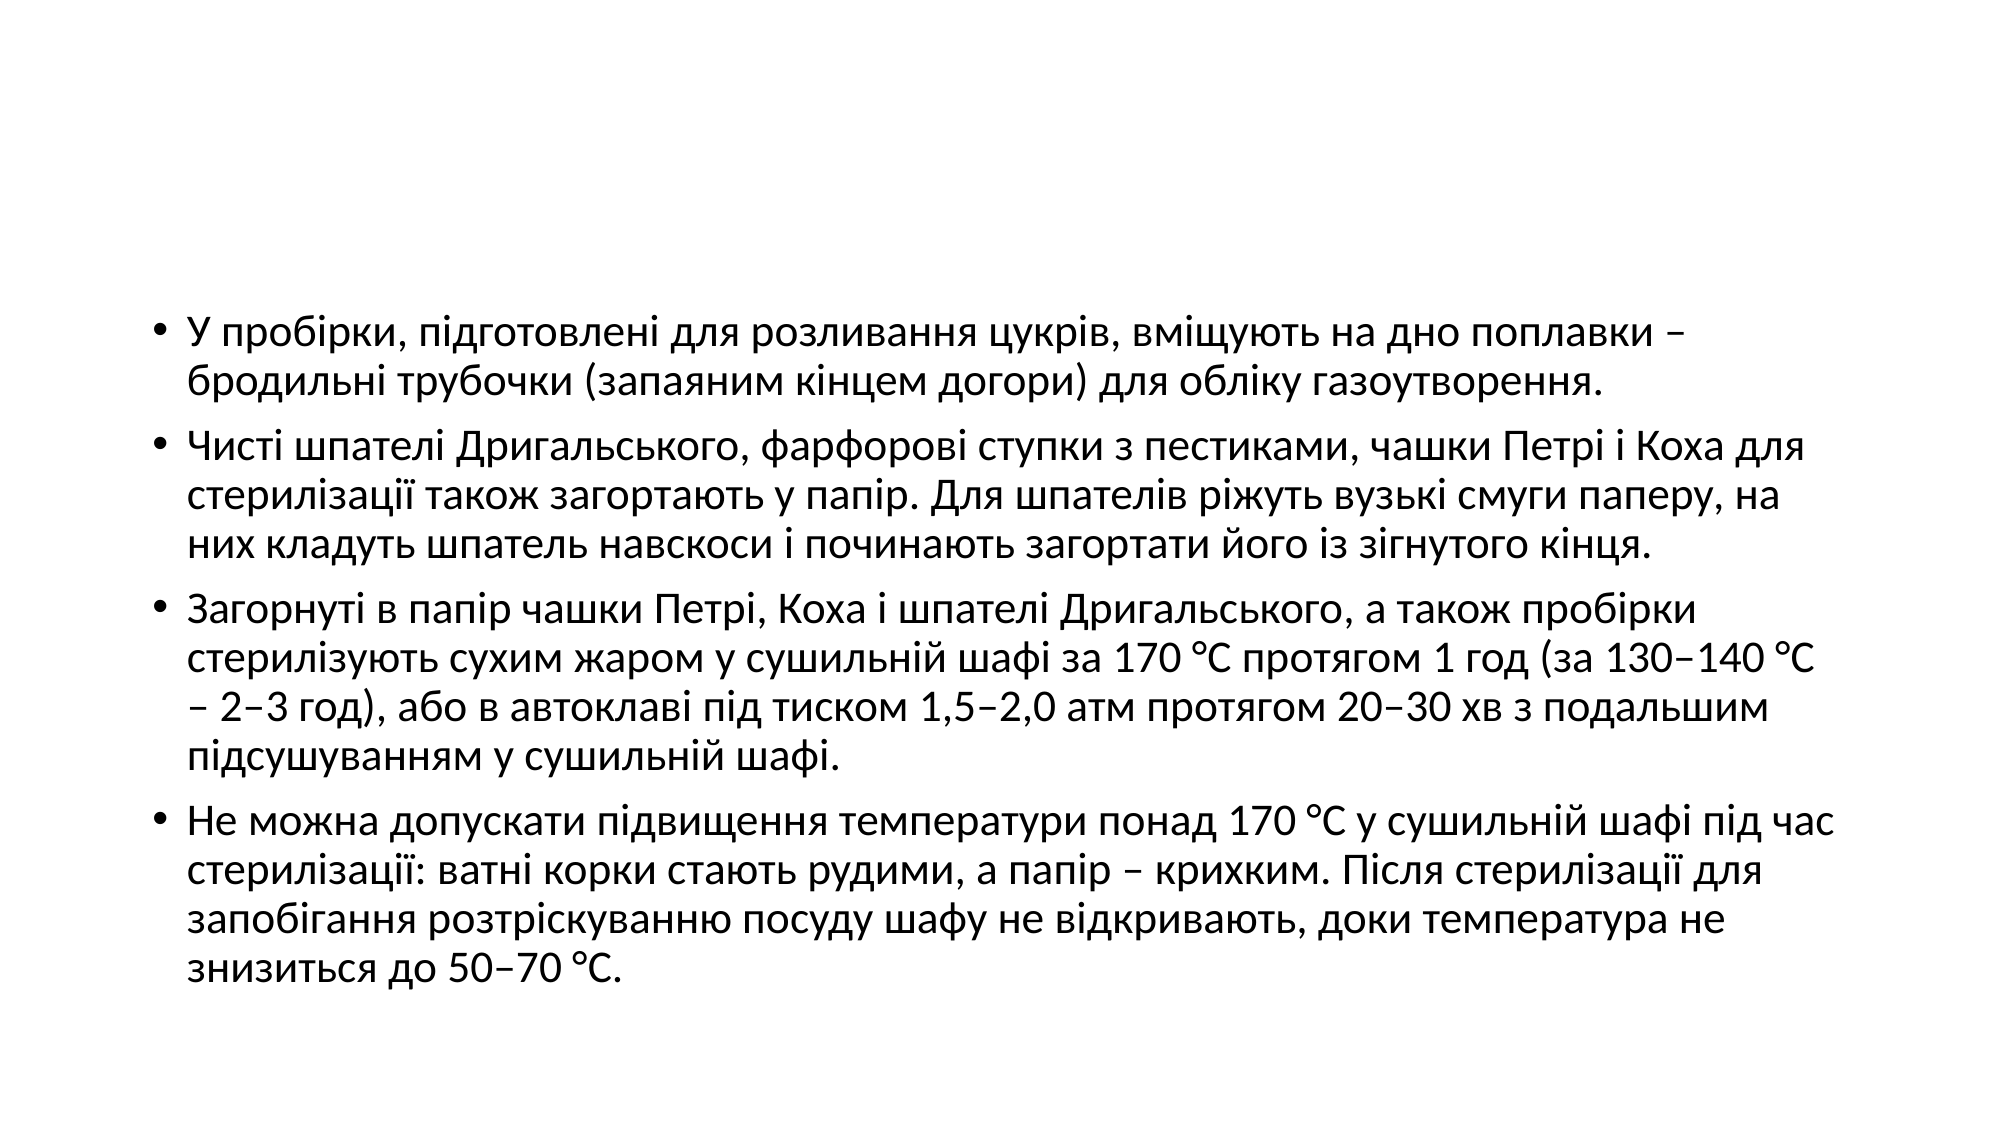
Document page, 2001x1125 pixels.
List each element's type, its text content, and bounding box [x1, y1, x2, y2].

list У пробірки, підготовлені для розливання цукрів, вміщують на дно поплавки – бродильні трубочки (запаяним кінцем догори) для обліку газоутворення. Чисті шпателі Дригальського, фарфорові ступки з пестиками, чашки Петрі і Коха для стерилізації також загортають у папір. Для шпателів ріжуть вузькі смуги паперу, на них кладуть шпатель навскоси і починають загортати його із зігнутого кінця. Загорнуті в папір чашки Петрі, Коха і шпателі Дригальського, а також пробірки стерилізують сухим жаром у сушильній шафі за 170 °С протягом 1 год (за 130–140 °С – 2–3 год), або в автоклаві під тиском 1,5–2,0 атм протягом 20–30 хв з подальшим підсушуванням у сушильній шафі. Не можна допускати підвищення температури понад 170 °С у сушильній шафі під час стерилізації: ватні корки стають рудими, а папір – крихким. Після стерилізації для запобігання розтріскуванню посуду шафу не відкривають, доки температура не знизиться до 50–70 °С. [137, 299, 1863, 1014]
